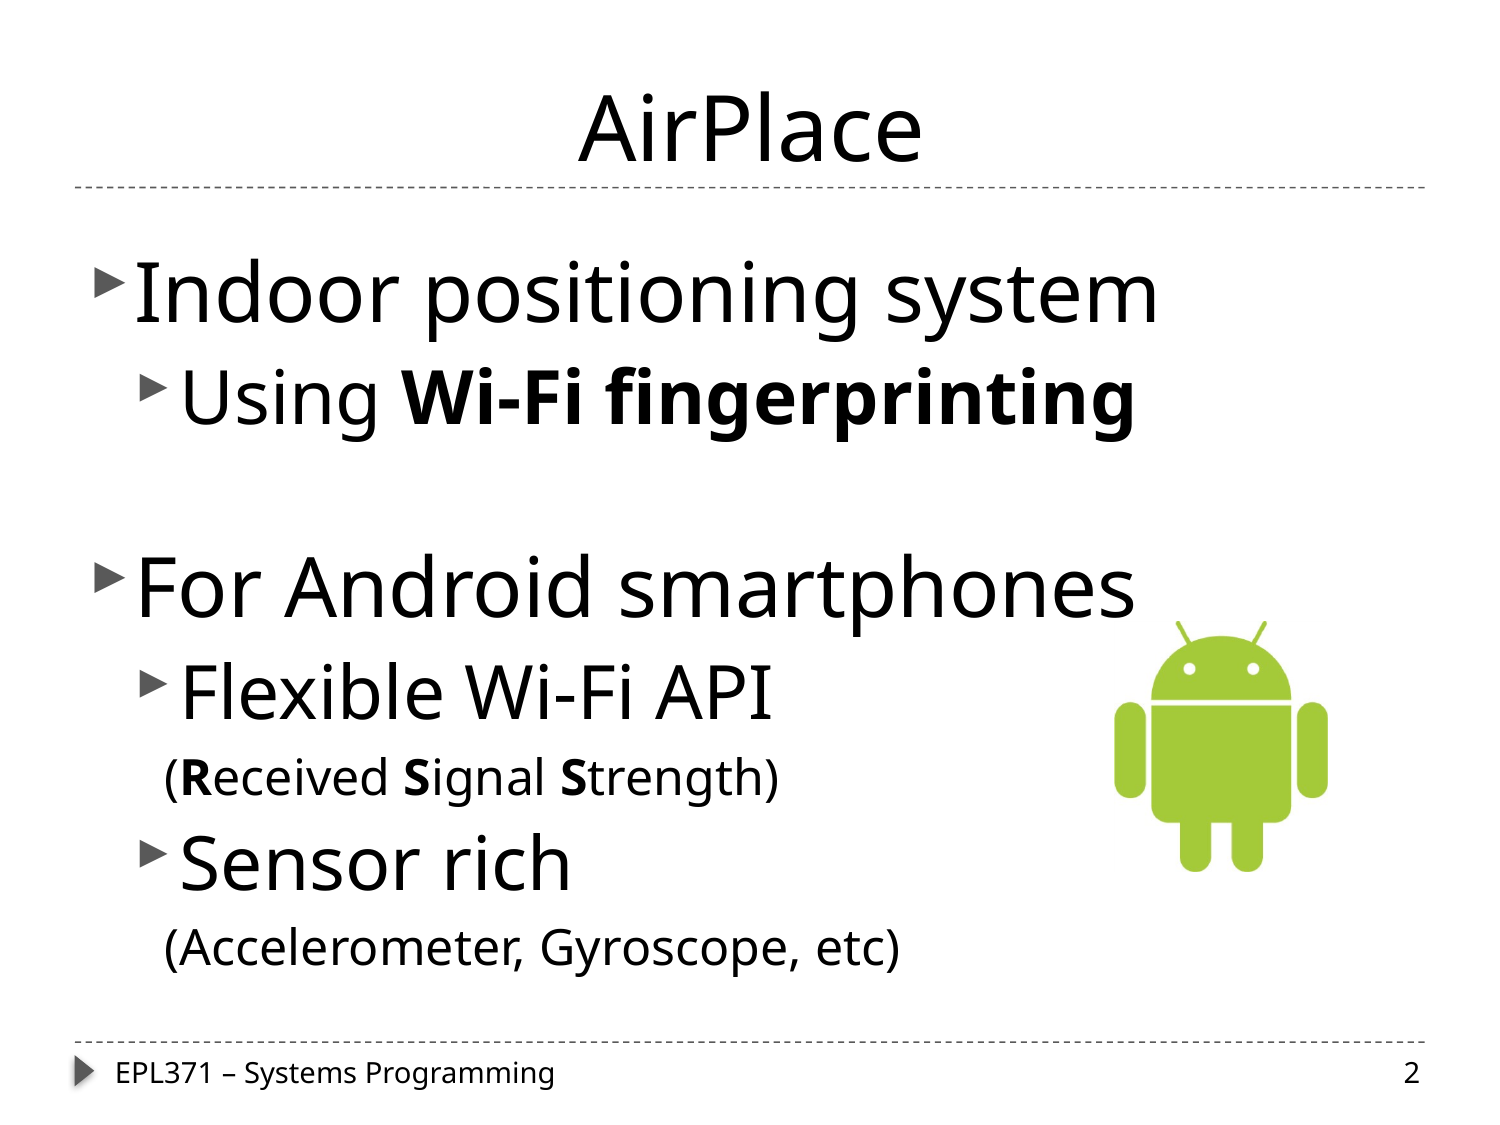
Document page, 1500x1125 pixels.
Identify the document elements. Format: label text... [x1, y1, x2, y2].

title AirPlace [76, 0, 1427, 188]
picture [1114, 621, 1328, 872]
slide_number 2 [1110, 1046, 1436, 1107]
footer EPL371 – Systems Programming [100, 1046, 676, 1107]
list Indoor positioning system Using Wi-Fi fingerprinting For Android smartphones Flexible Wi-Fi API (Received Signal Strength) Sensor rich (Accelerometer, Gyroscope, etc) [75, 231, 1425, 1094]
